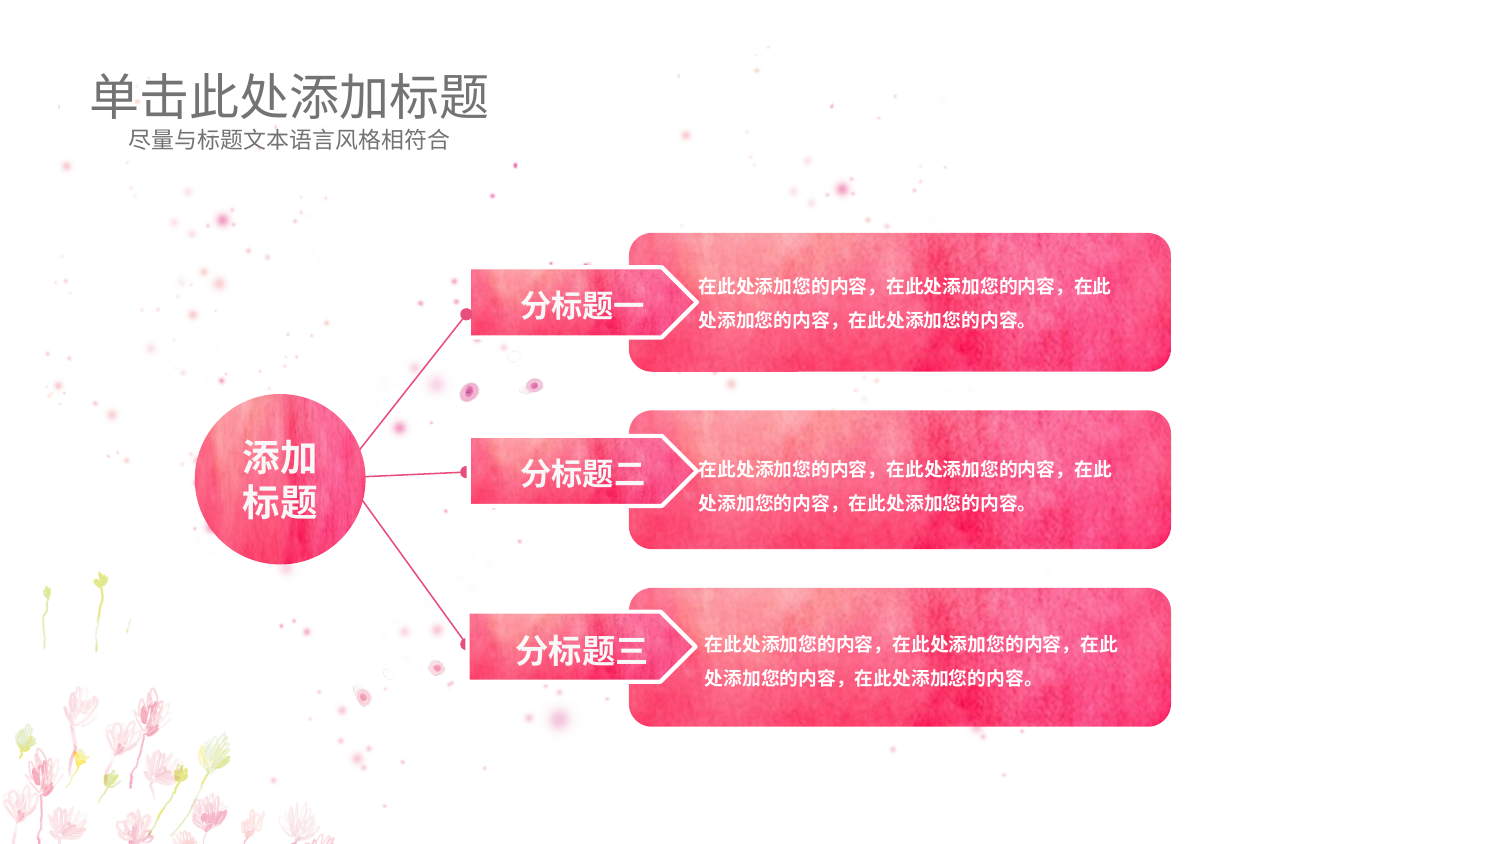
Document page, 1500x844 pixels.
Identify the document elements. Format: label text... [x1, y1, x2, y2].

text_box 分标题三 [465, 609, 623, 684]
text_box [628, 232, 1172, 375]
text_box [628, 587, 1172, 732]
text_box 分标题二 [466, 433, 623, 509]
picture [0, 0, 1423, 844]
text_box [366, 465, 466, 479]
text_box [628, 410, 1172, 557]
text_box 添加 标题 [194, 393, 366, 565]
text_box [363, 500, 465, 650]
text_box [360, 308, 473, 449]
text_box 分标题一 [466, 265, 623, 340]
text_box 单击此处添加标题 尽量与标题文本语言风格相符合 [41, 58, 538, 161]
